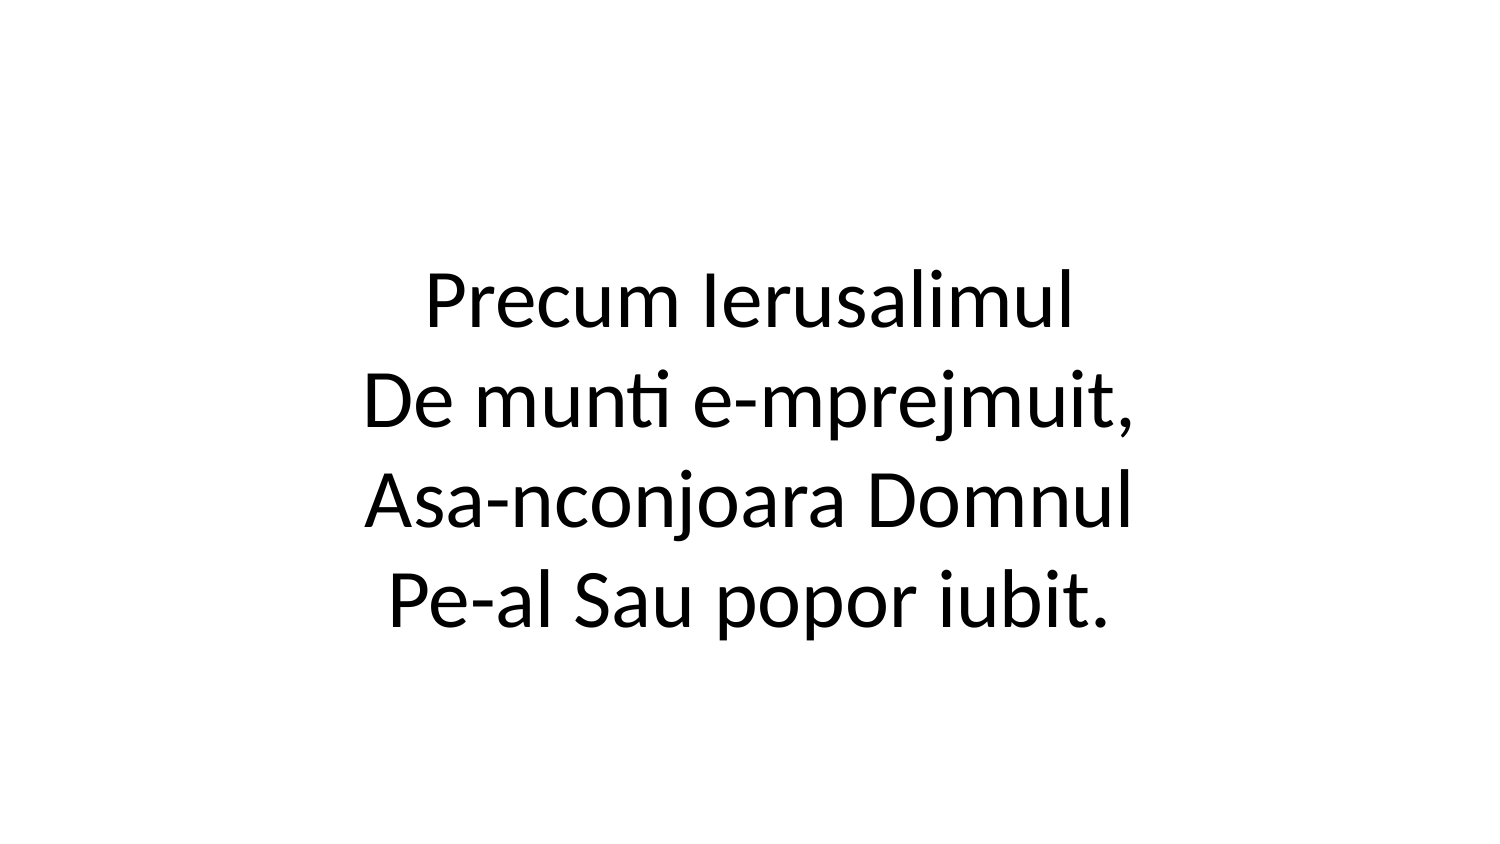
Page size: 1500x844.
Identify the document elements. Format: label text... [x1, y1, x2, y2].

text_box Precum Ierusalimul De munti e-mprejmuit, Asa-nconjoara Domnul Pe-al Sau popor iubit. [347, 192, 1153, 652]
